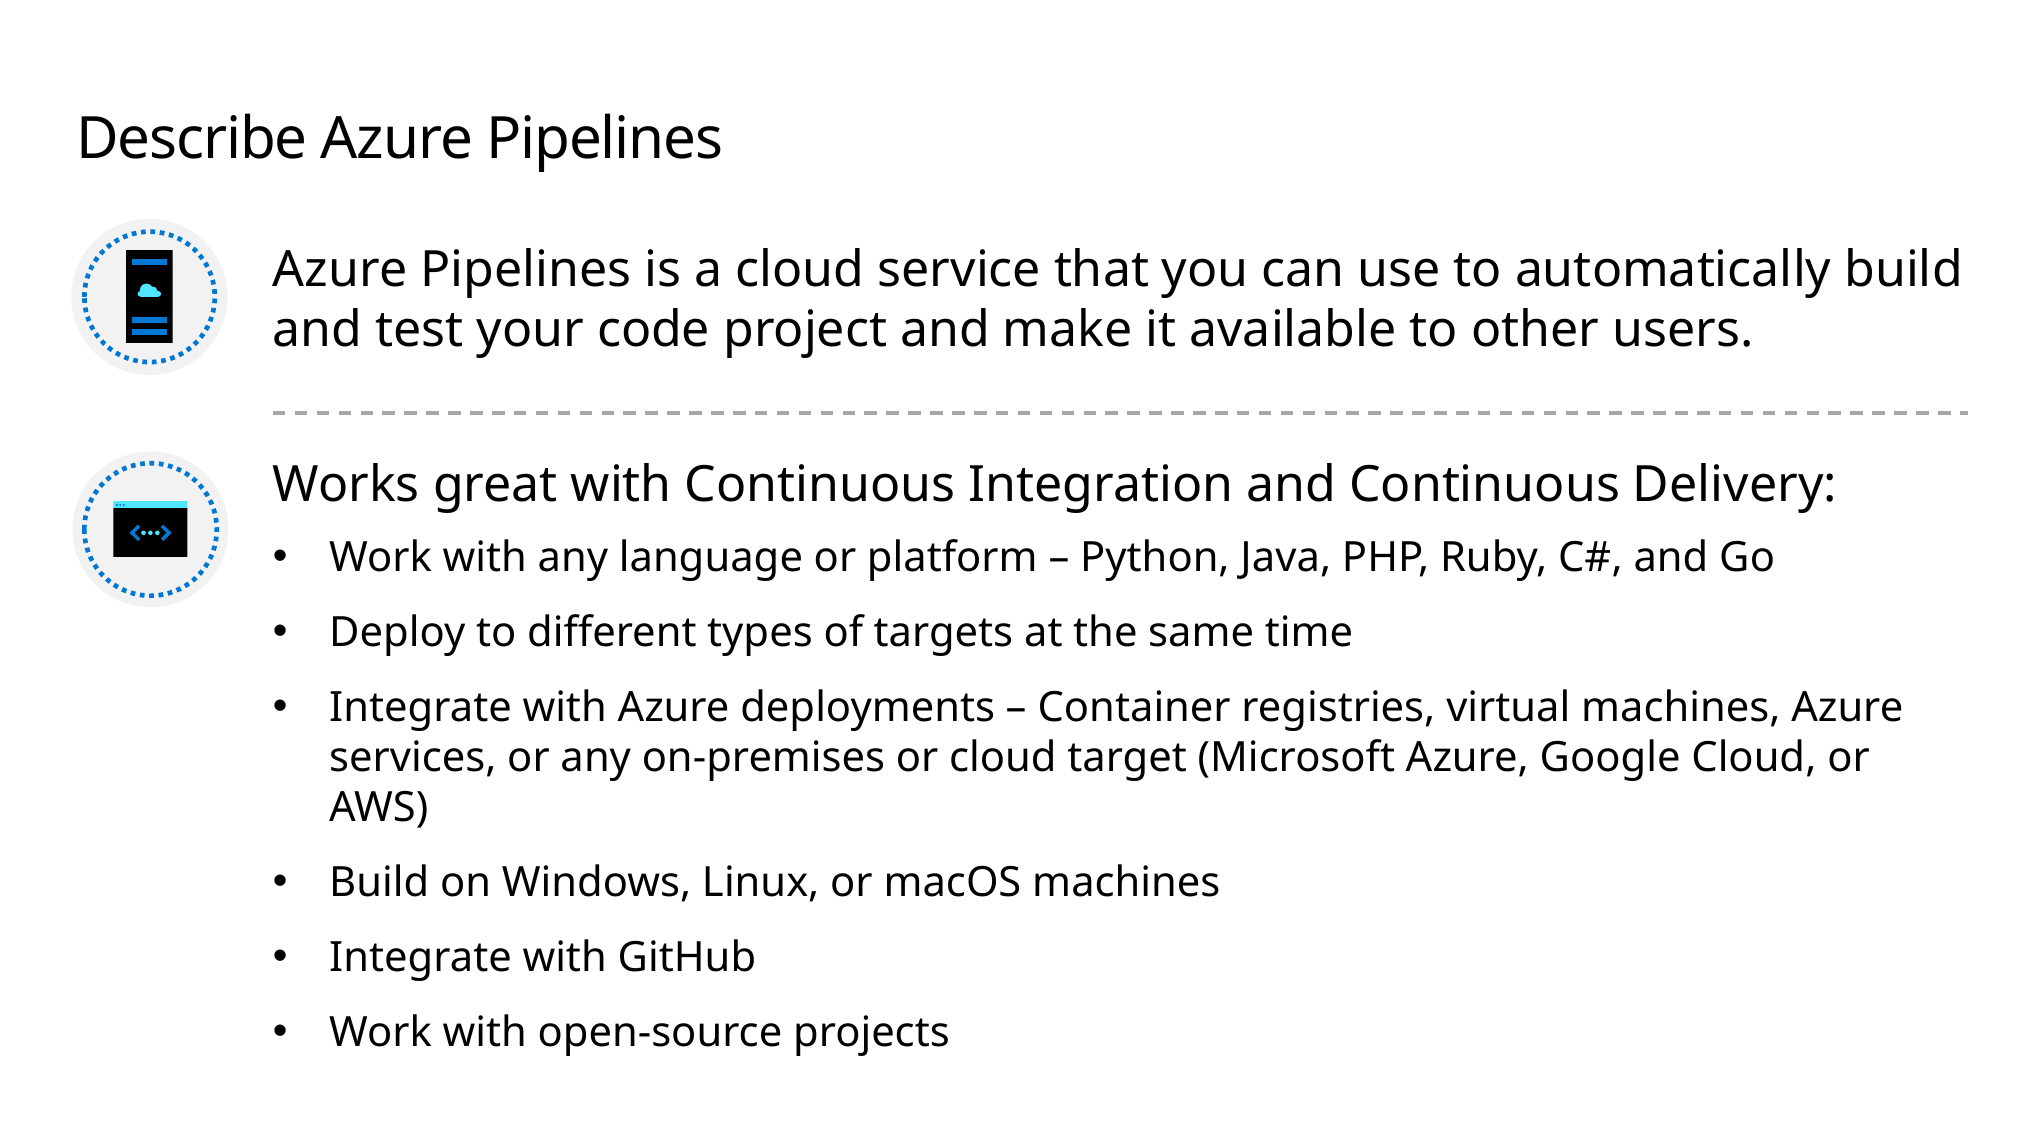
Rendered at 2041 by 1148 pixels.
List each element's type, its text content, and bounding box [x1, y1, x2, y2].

picture [71, 450, 229, 608]
picture [70, 218, 228, 376]
text_box Works great with Continuous Integration and Continuous Delivery: Work with any language or platform – Python, Java, PHP, Ruby, C#, and Go Deploy to different types of targets at the same time Integrate with Azure deployments – Container registries, virtual machines, Azure services, or any on-premises or cloud target (Microsoft Azure, Google Cloud, or AWS) Build on Windows, Linux, or macOS machines Integrate with GitHub Work with open-source projects [272, 450, 1969, 1056]
text_box Azure Pipelines is a cloud service that you can use to automatically build and test your code project and make it available to other users. [272, 236, 1969, 358]
title Describe Azure Pipelines [76, 103, 1969, 172]
